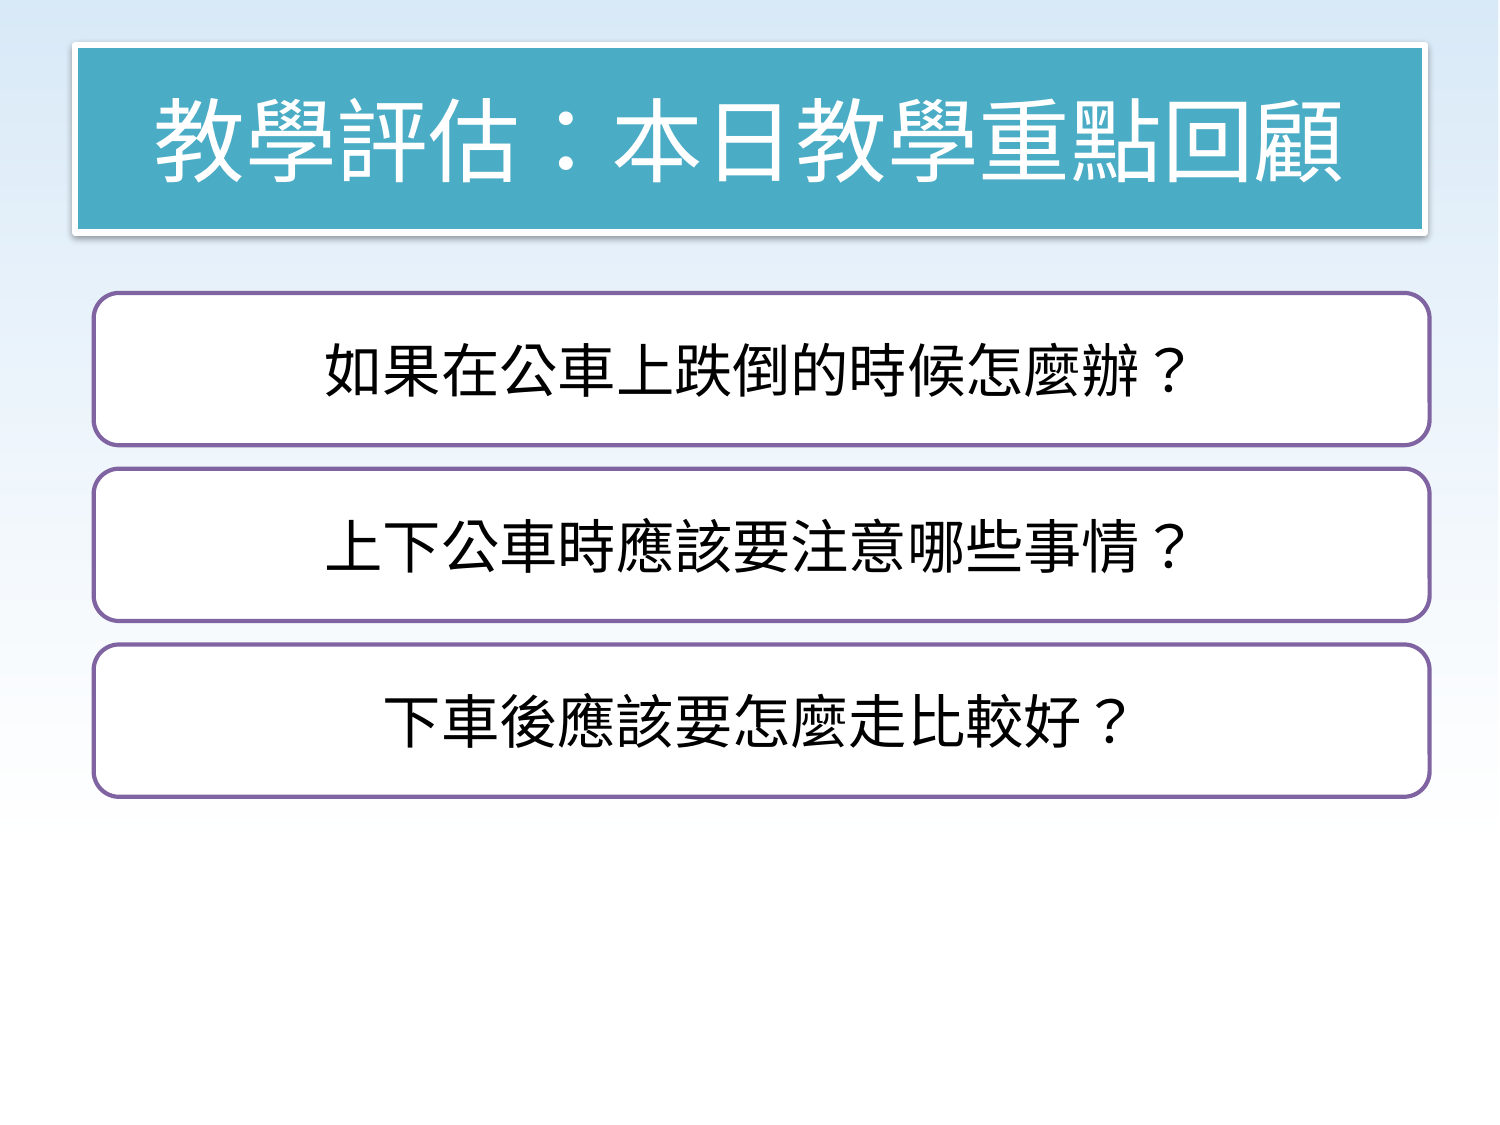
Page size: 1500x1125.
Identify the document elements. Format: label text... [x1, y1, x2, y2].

text_box 下車後應該要怎麼走比較好？ [91, 642, 1432, 799]
text_box 如果在公車上跌倒的時候怎麼辦？ [91, 290, 1432, 448]
title 教學評估：本日教學重點回顧 [72, 42, 1428, 236]
text_box 上下公車時應該要注意哪些事情？ [91, 466, 1432, 624]
picture [0, 0, 1500, 1125]
